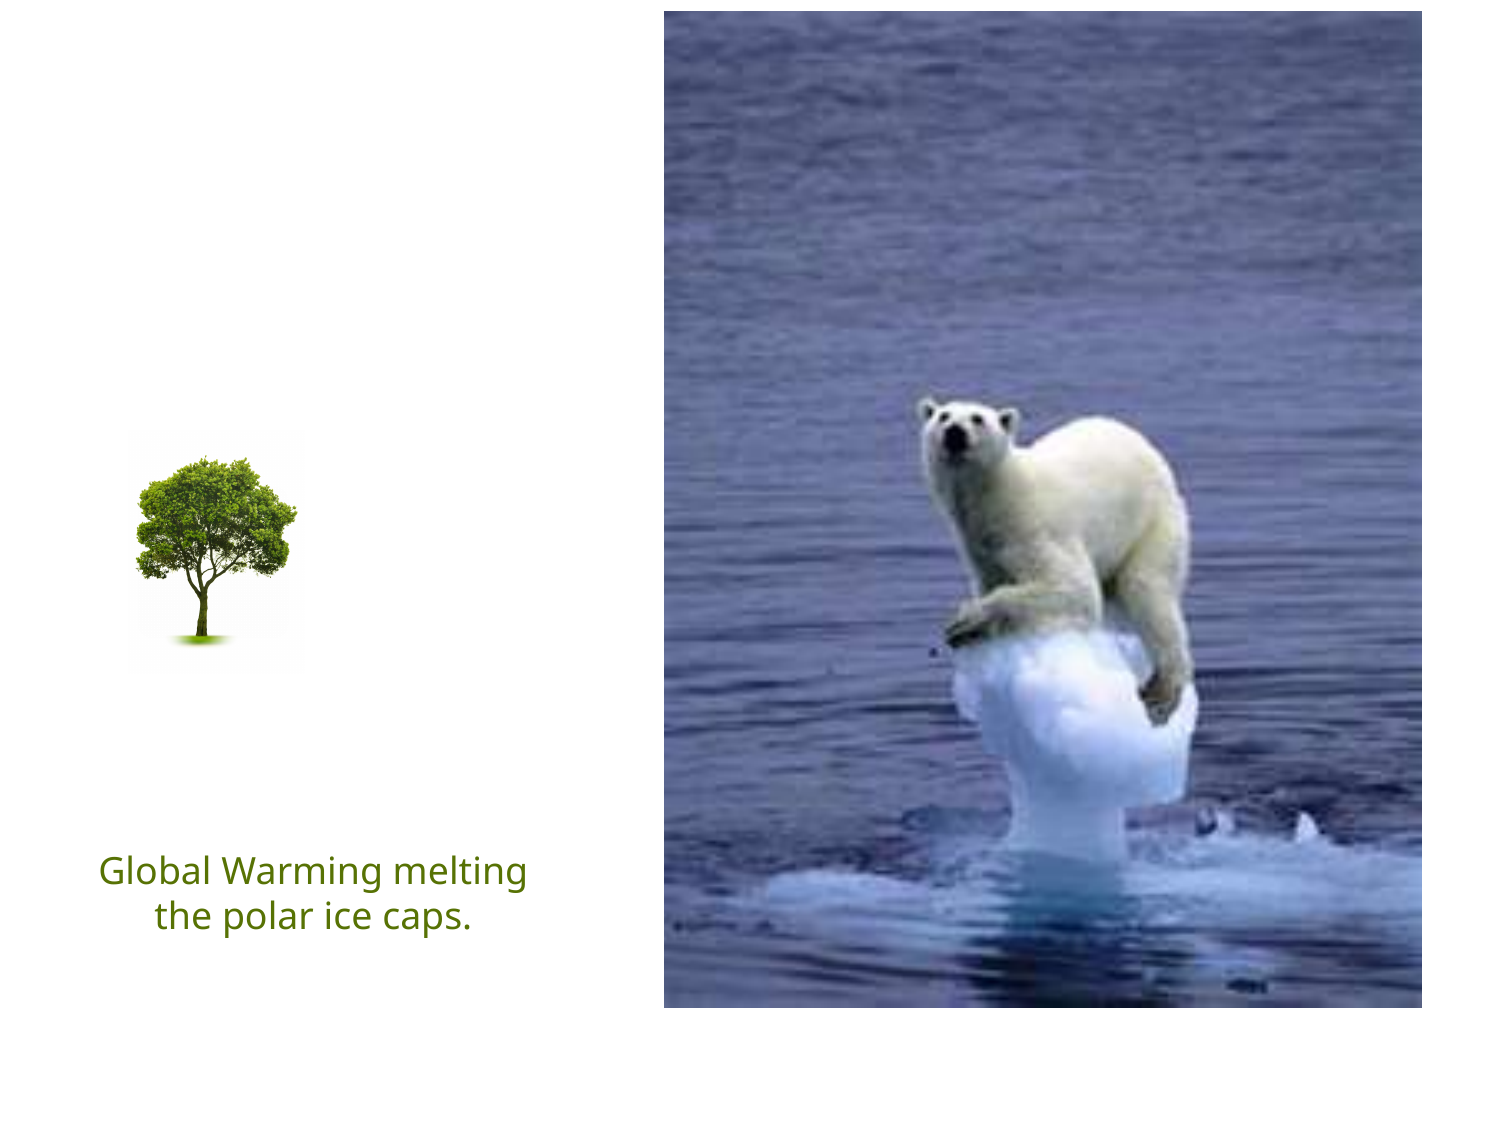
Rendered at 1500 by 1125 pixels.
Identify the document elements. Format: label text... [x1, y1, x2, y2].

picture [664, 11, 1423, 1009]
text_box Global Warming melting the polar ice caps. [83, 839, 554, 945]
picture [128, 429, 305, 675]
